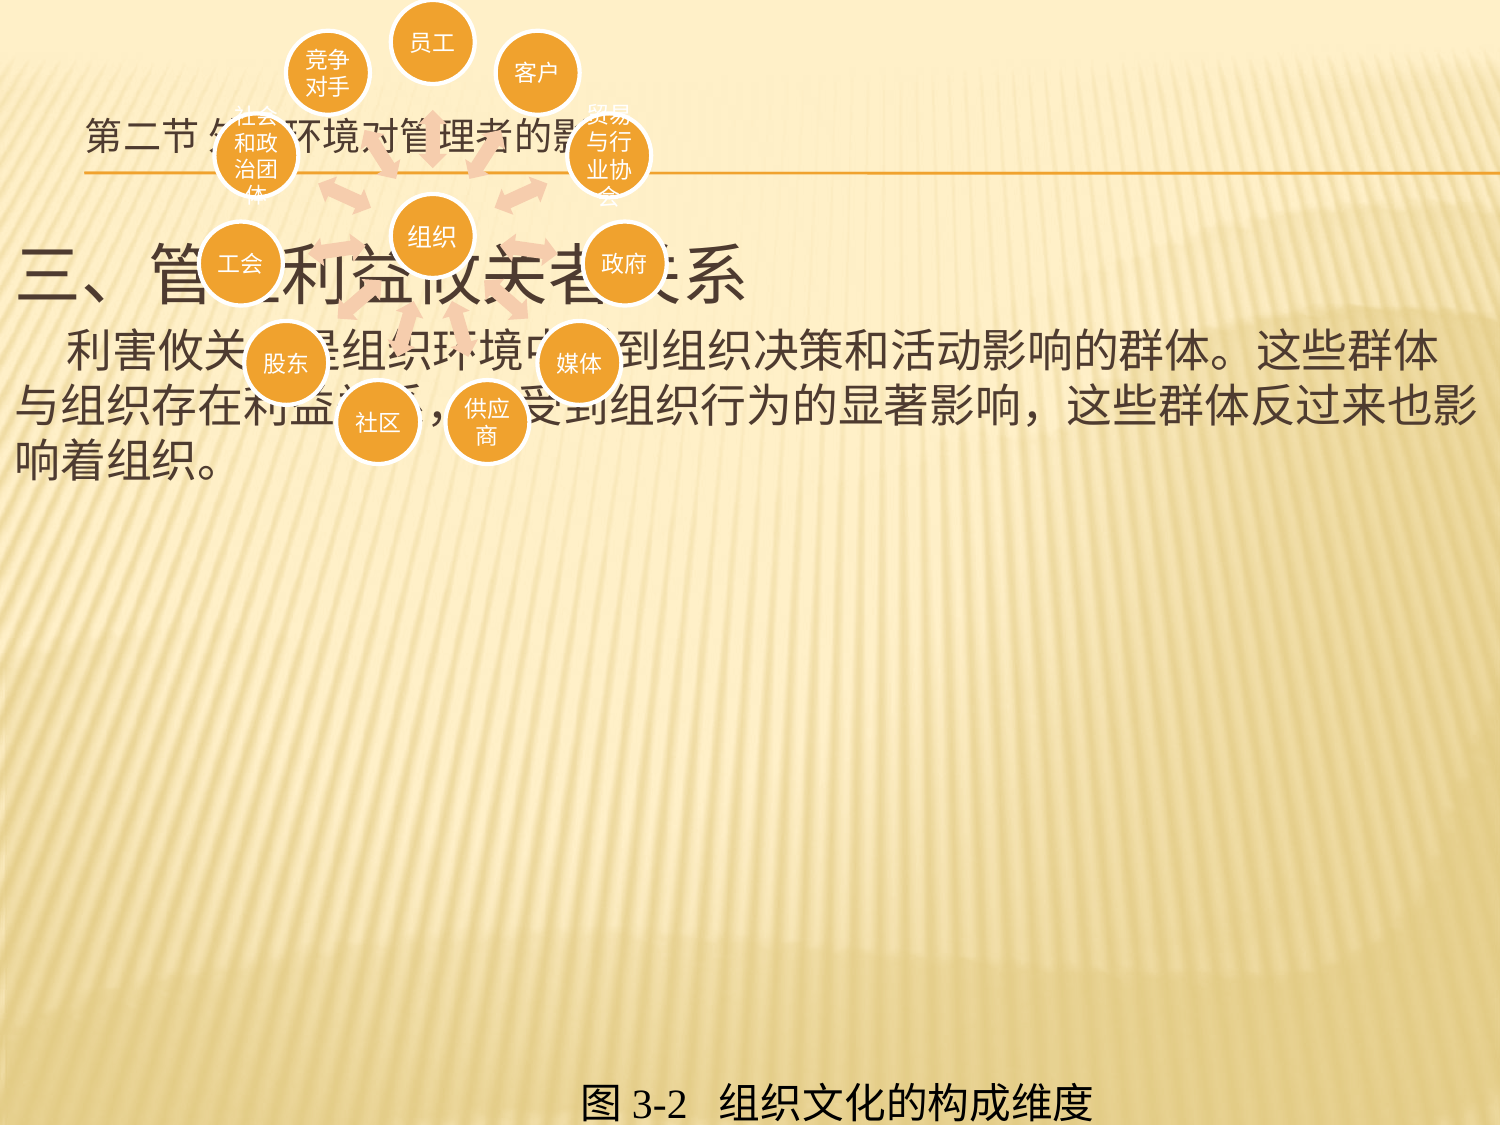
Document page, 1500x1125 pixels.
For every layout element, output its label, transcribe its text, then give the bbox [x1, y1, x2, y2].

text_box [347, 493, 1365, 1070]
title 第二节 外部环境对管理者的影响 [70, 35, 1425, 213]
text_box 图3-2 组织文化的构成维度 [420, 1087, 1254, 1125]
list 三、管理利益攸关者关系 利害攸关者是组织环境中受到组织决策和活动影响的群体。这些群体与组织存在利益关系，或受到组织行为的显著影响，这些群体反过来也影响着组织。 [0, 225, 1500, 1099]
